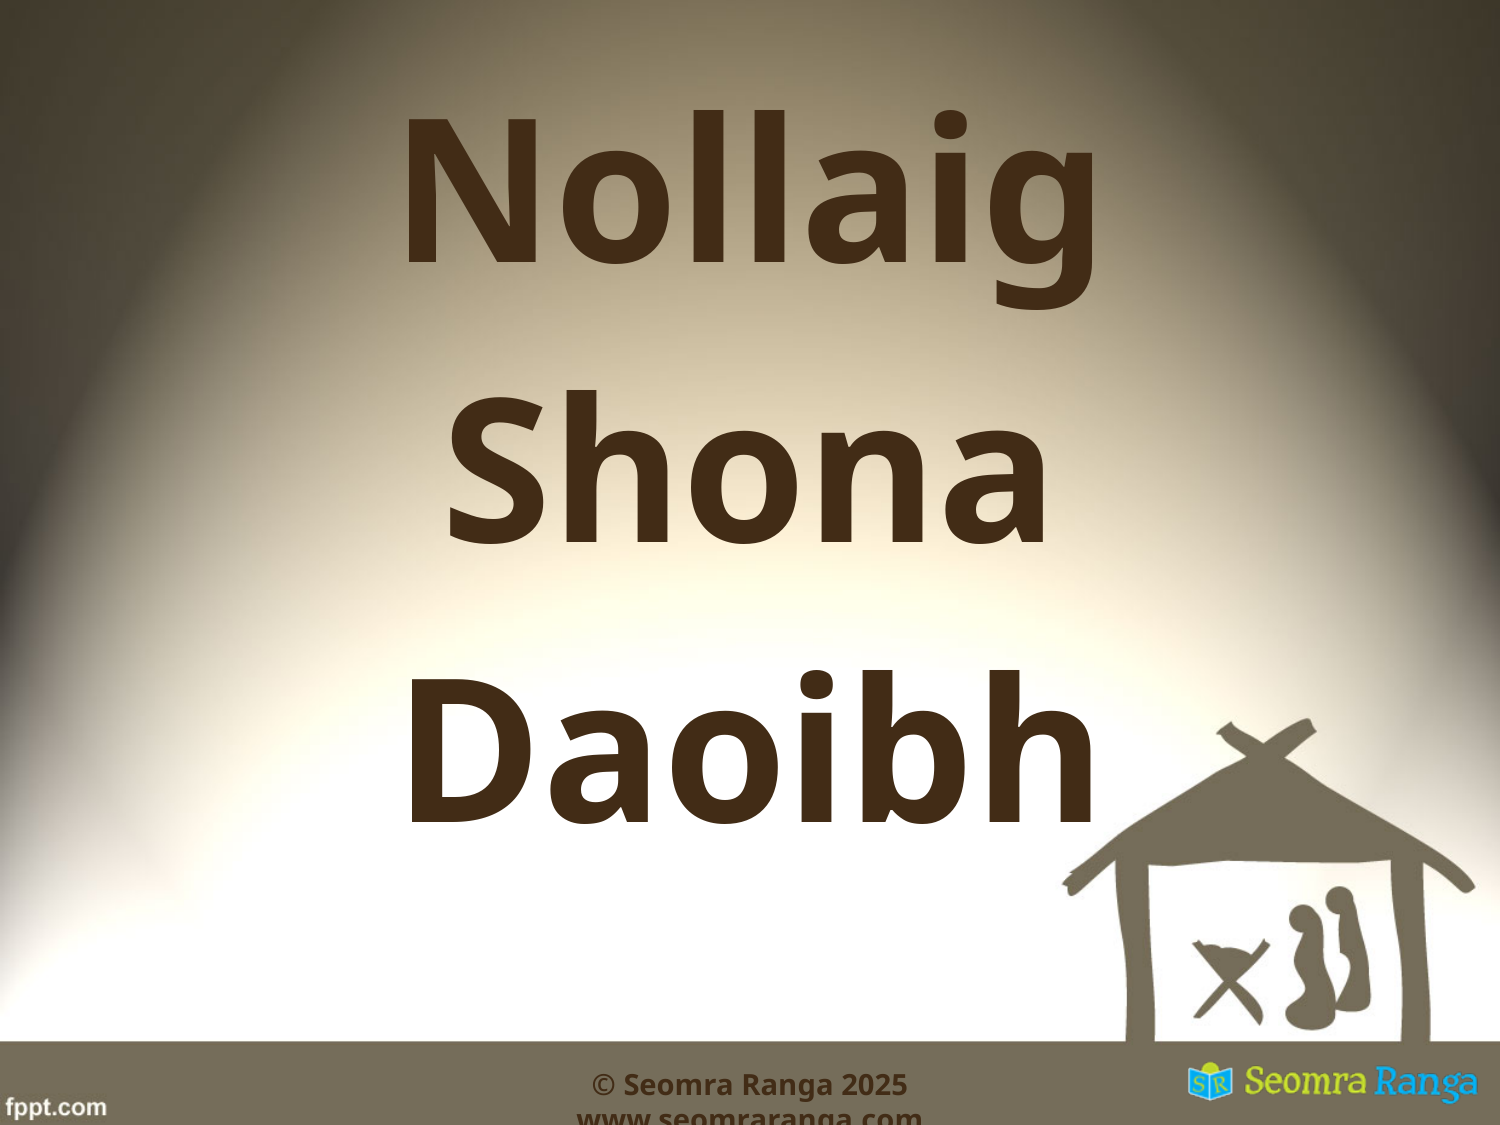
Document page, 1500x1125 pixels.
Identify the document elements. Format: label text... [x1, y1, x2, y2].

text_box © Seomra Ranga 2025 www.seomraranga.com [401, 1058, 1099, 1125]
picture [0, 0, 1500, 1125]
list Nollaig Shona Daoibh [75, 54, 1425, 1005]
